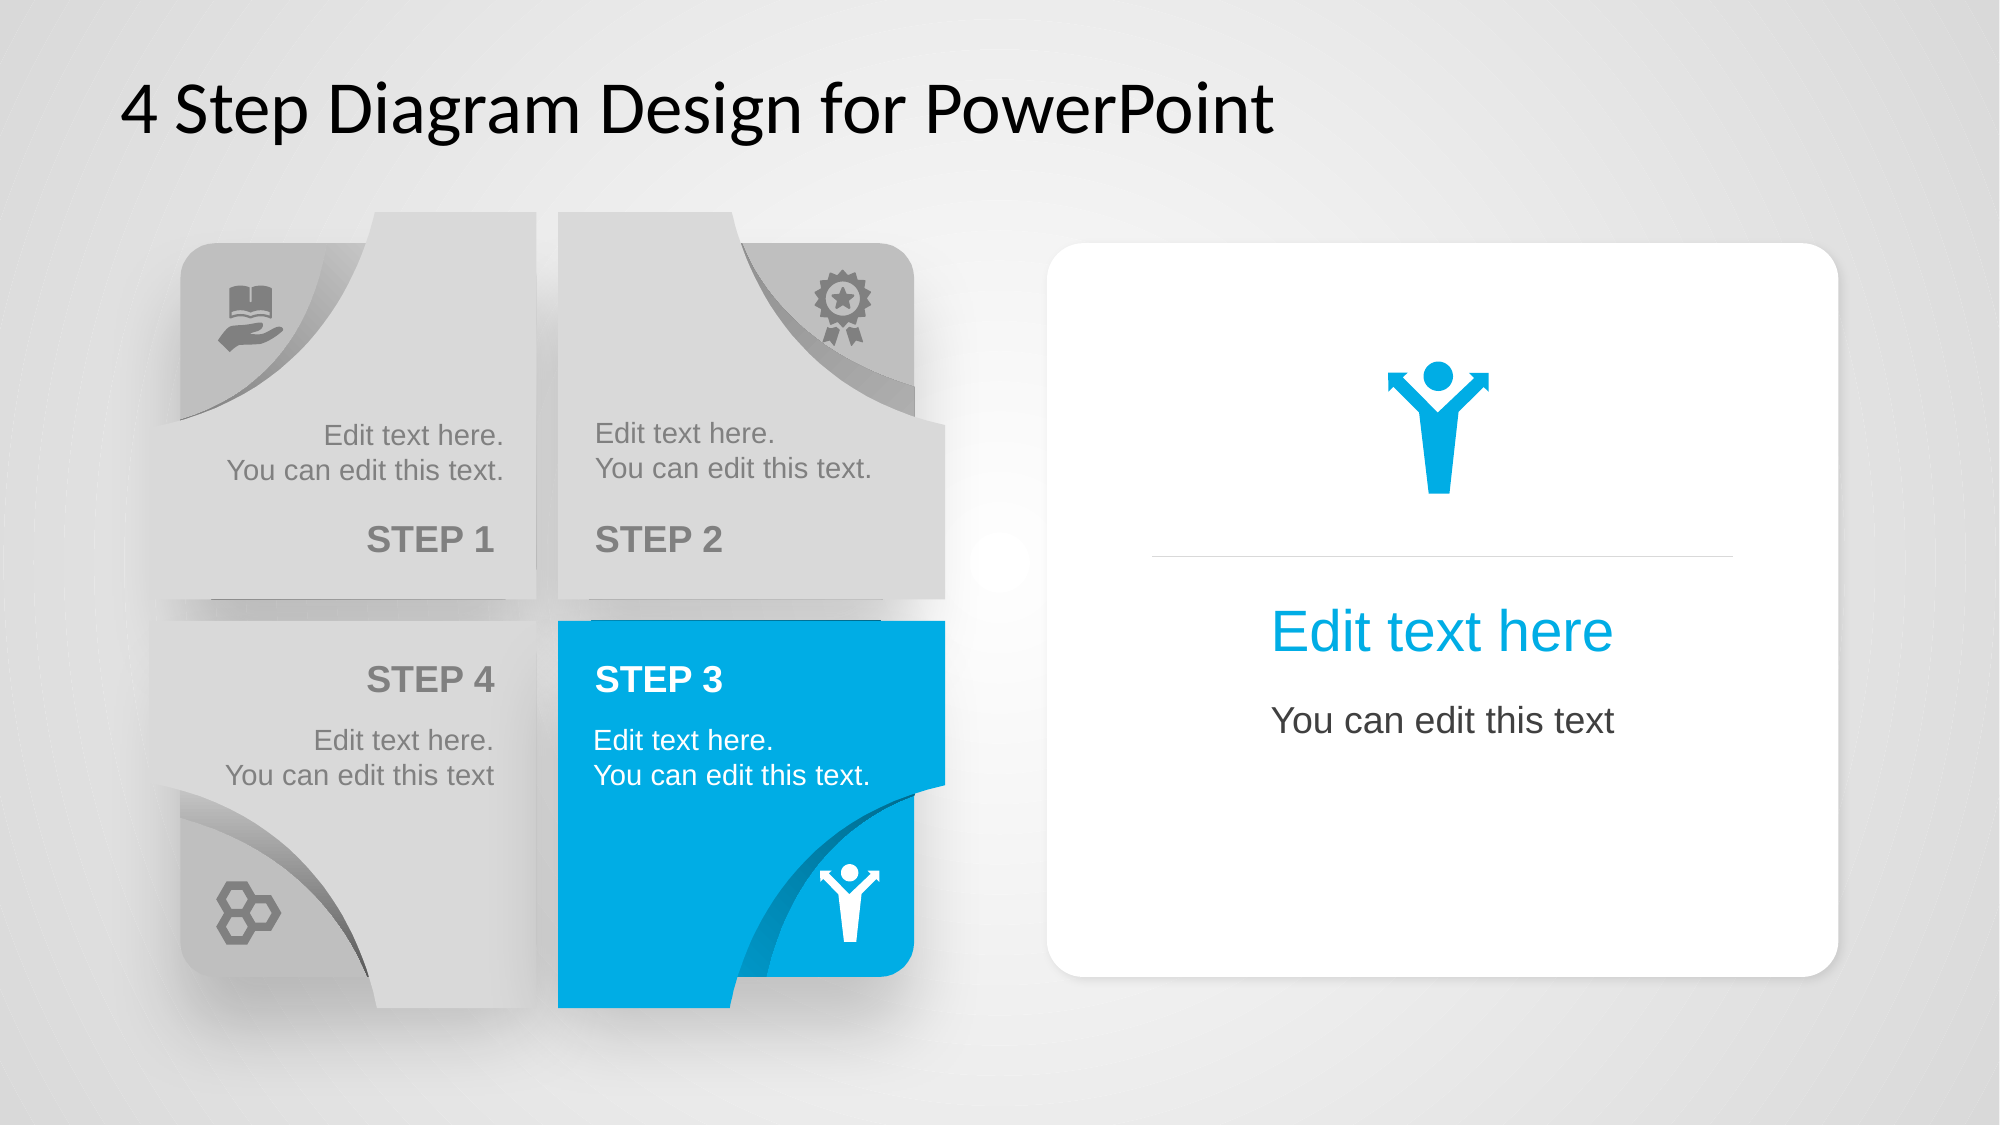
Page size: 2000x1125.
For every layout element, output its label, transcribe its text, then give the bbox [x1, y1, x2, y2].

title 4 Step Diagram Design for PowerPoint [99, 45, 1900, 162]
text_box [558, 620, 946, 1009]
text_box STEP 3 [580, 647, 913, 708]
text_box [149, 212, 537, 600]
text_box [558, 212, 946, 600]
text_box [217, 285, 284, 353]
text_box Edit text here [1152, 585, 1734, 671]
text_box [1044, 241, 1841, 980]
text_box [738, 799, 905, 977]
text_box STEP 4 [176, 647, 510, 708]
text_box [814, 269, 872, 347]
text_box [216, 881, 282, 945]
text_box You can edit this text [1152, 688, 1734, 749]
text_box [209, 243, 365, 409]
text_box [149, 620, 537, 1009]
text_box [767, 796, 915, 977]
text_box Edit text here. You can edit this text. [187, 409, 520, 494]
text_box STEP 2 [580, 507, 916, 568]
text_box Edit text here. You can edit this text. [580, 406, 913, 492]
text_box [742, 243, 915, 416]
text_box [180, 818, 367, 977]
text_box STEP 1 [174, 507, 510, 568]
text_box Edit text here. You can edit this text [207, 713, 510, 799]
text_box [1387, 361, 1489, 494]
text_box [180, 791, 368, 977]
text_box [743, 243, 915, 386]
text_box Edit text here. You can edit this text. [578, 714, 911, 799]
text_box [180, 243, 326, 419]
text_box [819, 863, 880, 943]
